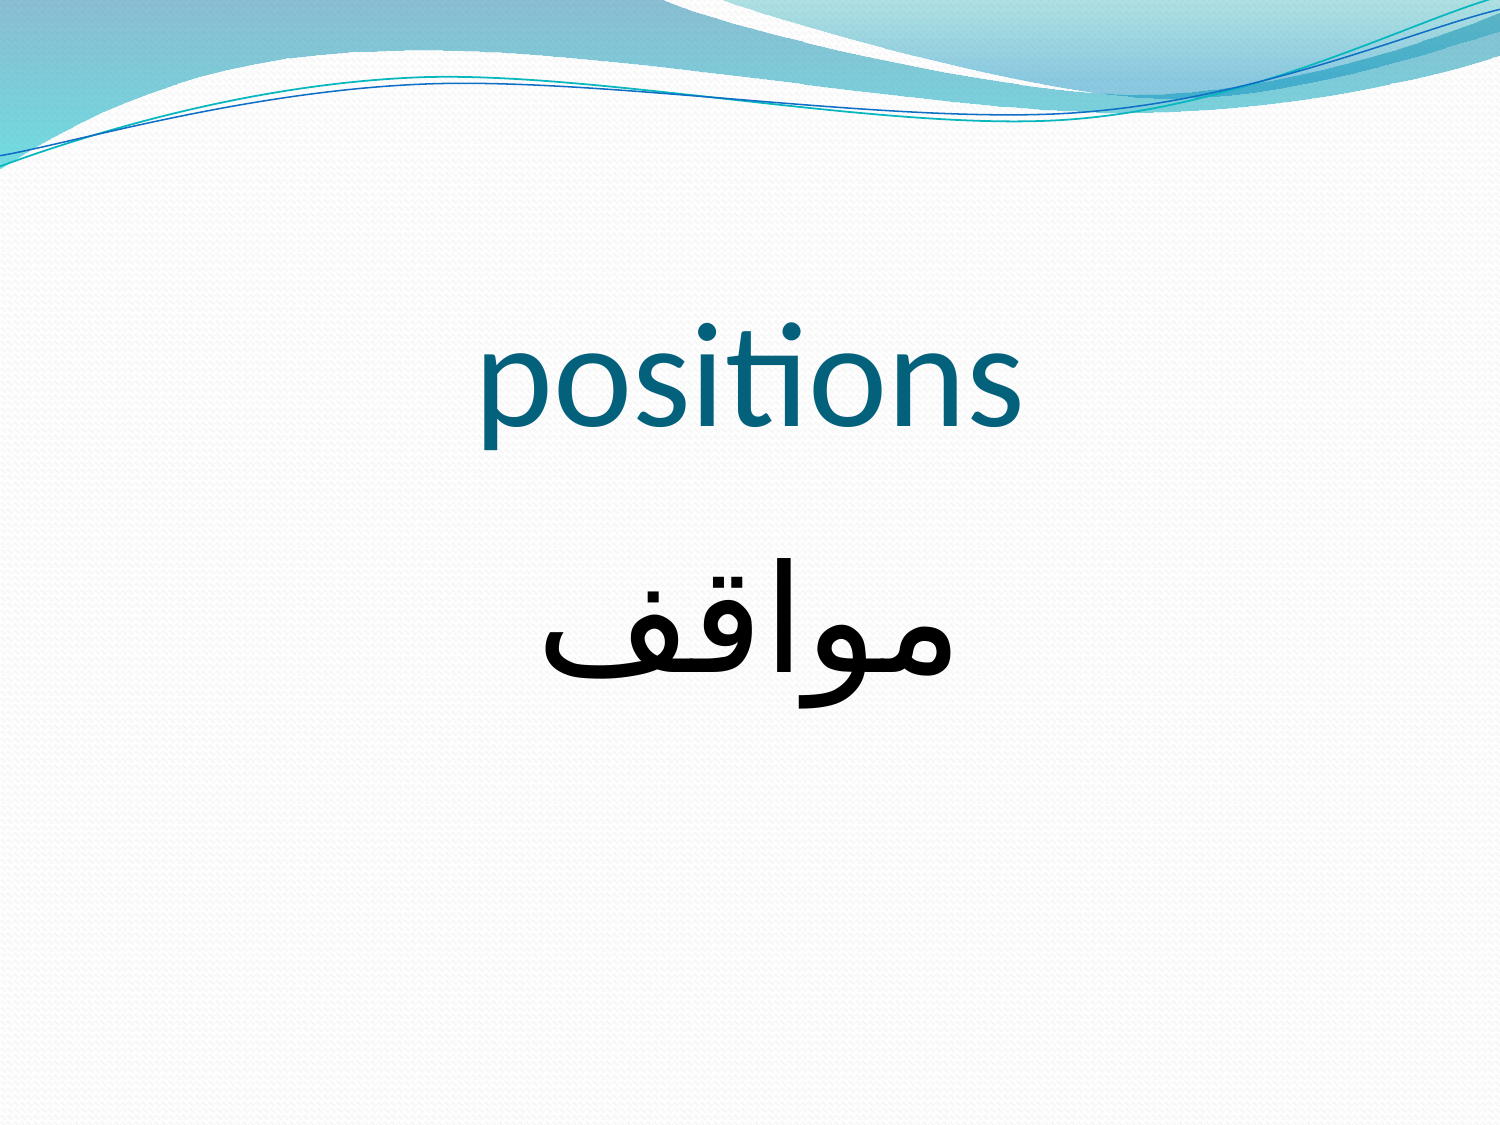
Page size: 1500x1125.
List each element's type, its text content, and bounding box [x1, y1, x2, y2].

list مواقف [75, 515, 1425, 1038]
title positions [75, 115, 1425, 457]
